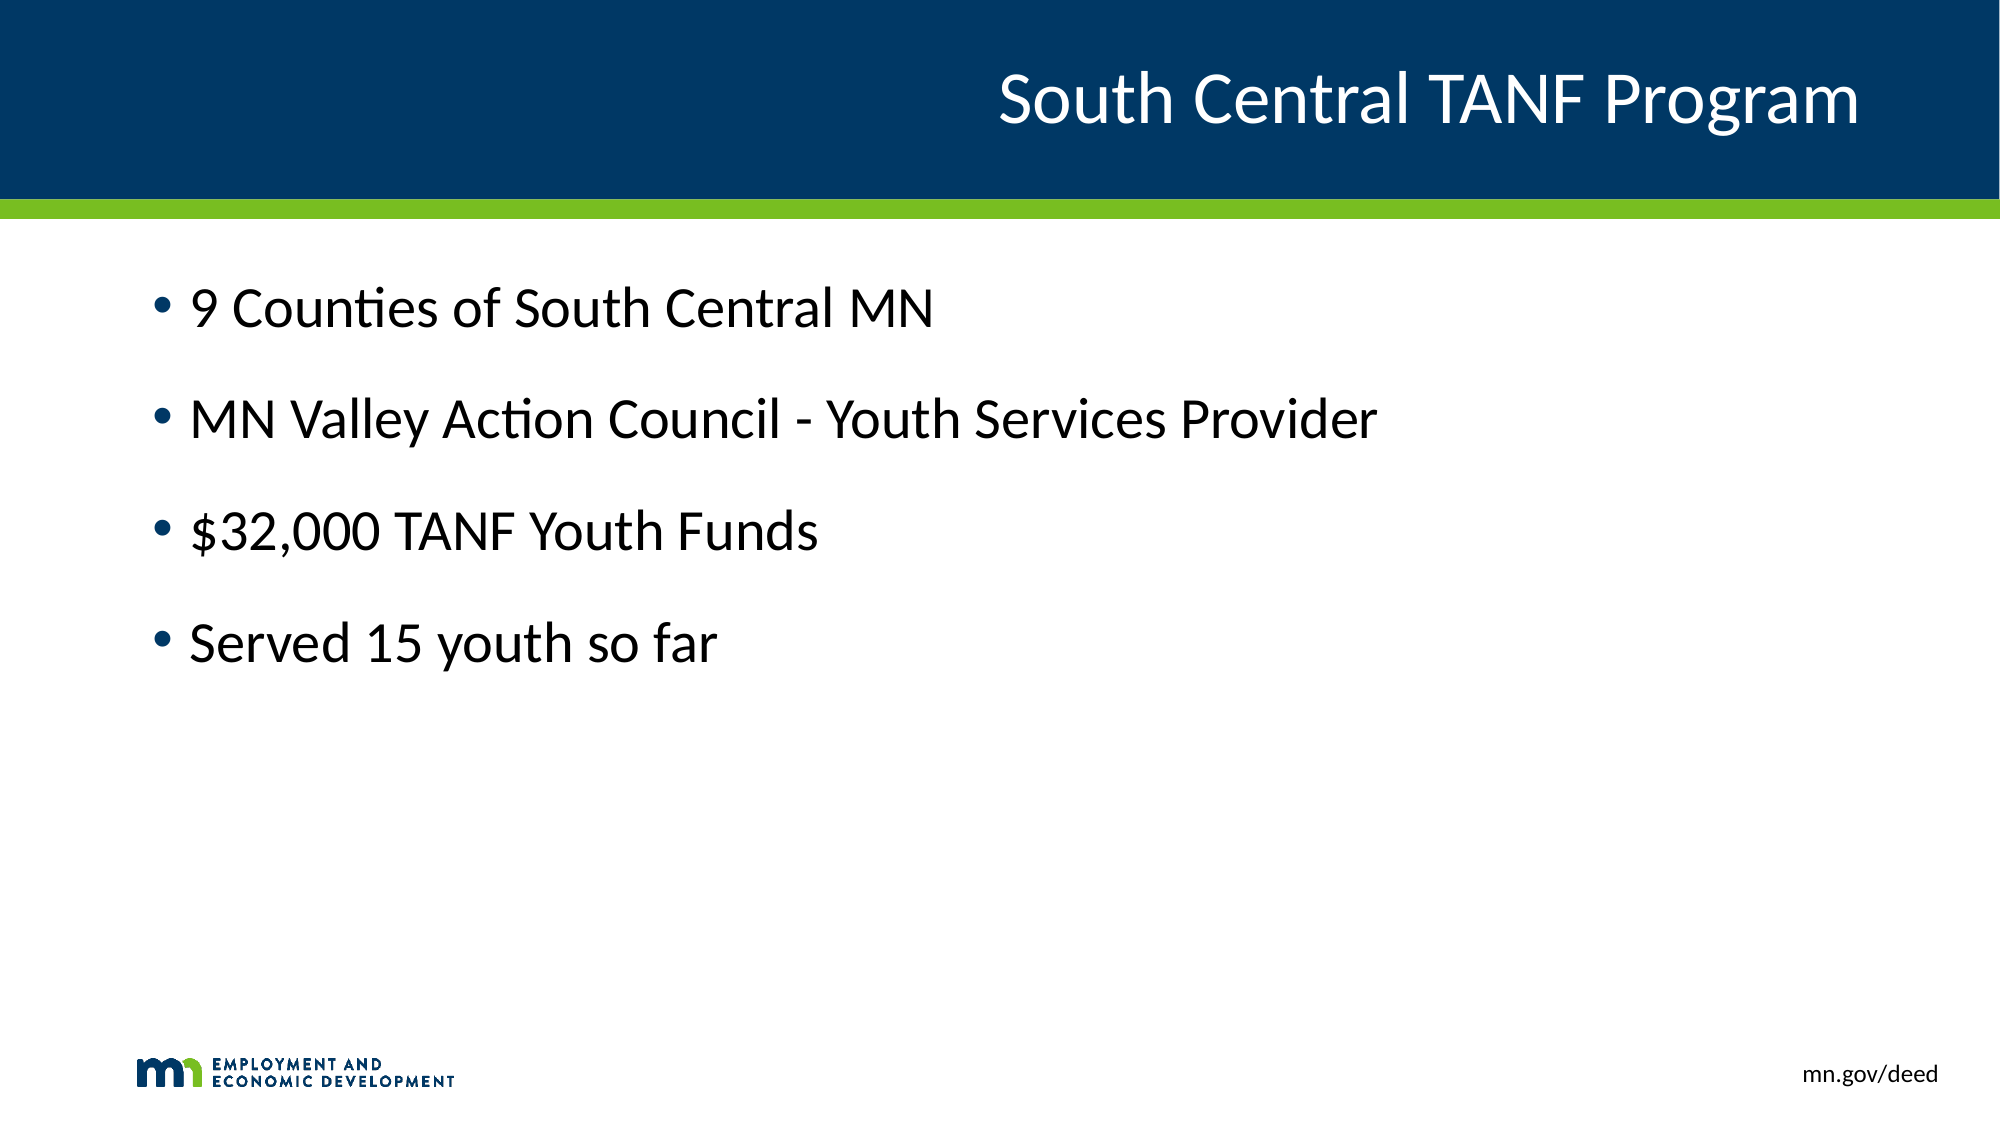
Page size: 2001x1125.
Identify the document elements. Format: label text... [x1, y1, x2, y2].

footer mn.gov/deed [1037, 1042, 1955, 1103]
list 9 Counties of South Central MN MN Valley Action Council - Youth Services Provider $32,000 TANF Youth Funds Served 15 youth so far [137, 261, 1863, 1014]
title South Central TANF Program [137, 0, 1863, 200]
picture [137, 1058, 454, 1087]
